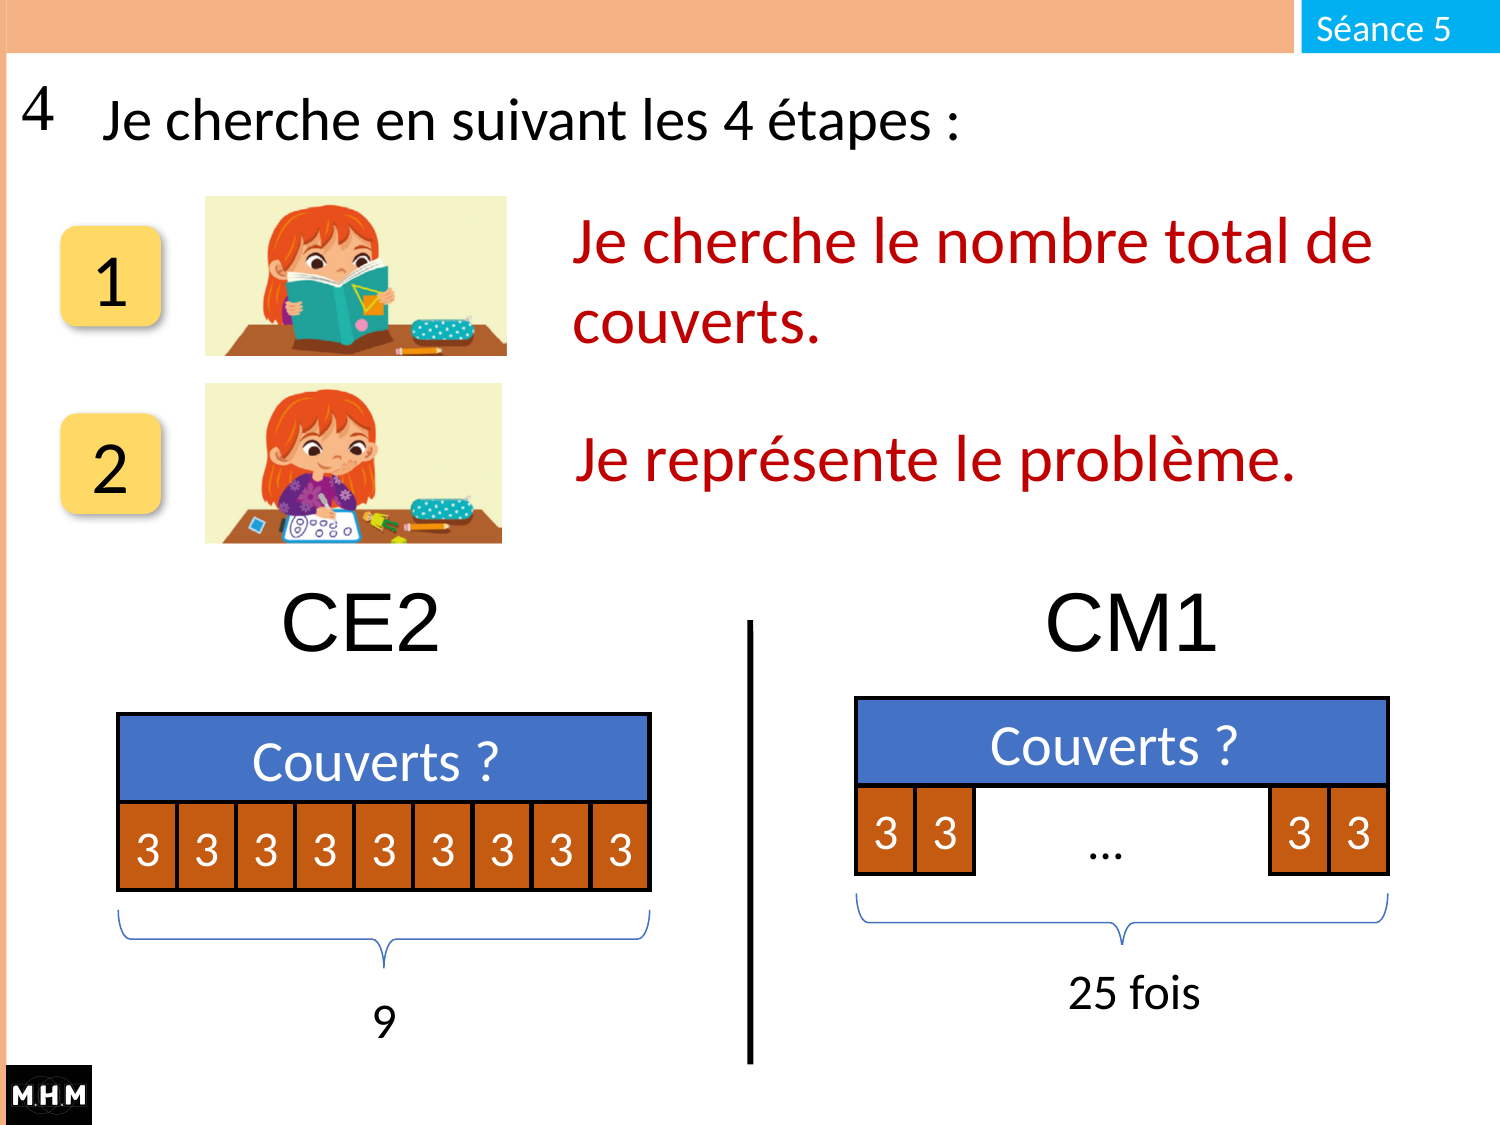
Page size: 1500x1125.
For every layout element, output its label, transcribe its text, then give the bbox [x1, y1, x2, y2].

text_box 1 [58, 223, 164, 329]
text_box 3 [411, 800, 470, 892]
text_box Couverts ? [854, 696, 1390, 788]
text_box 3 [293, 800, 352, 892]
text_box 3 [913, 784, 976, 876]
text_box 3 [470, 800, 529, 892]
title Je cherche en suivant les 4 étapes : [88, 35, 1382, 161]
text_box 3 [1268, 784, 1327, 876]
picture [6, 1065, 92, 1125]
text_box [117, 909, 651, 969]
text_box 3 [854, 784, 913, 876]
text_box Couverts ? [116, 712, 652, 800]
text_box 3 [234, 800, 293, 892]
text_box CE2 CM1 [265, 560, 1241, 654]
text_box 3 [588, 800, 652, 892]
text_box 3 [529, 800, 588, 892]
text_box 25 fois [1027, 943, 1241, 1035]
text_box 3 [1327, 784, 1390, 876]
text_box … [999, 793, 1213, 886]
text_box Je cherche le nombre total de couverts. [558, 189, 1458, 365]
text_box 3 [175, 800, 234, 892]
text_box 2 [58, 411, 164, 517]
picture [204, 196, 515, 357]
text_box 3 [352, 800, 411, 892]
text_box [855, 893, 1389, 943]
picture [204, 383, 503, 544]
text_box 3 [116, 800, 175, 892]
text_box Je représente le problème. [560, 407, 1412, 502]
text_box 9 [352, 972, 415, 1065]
